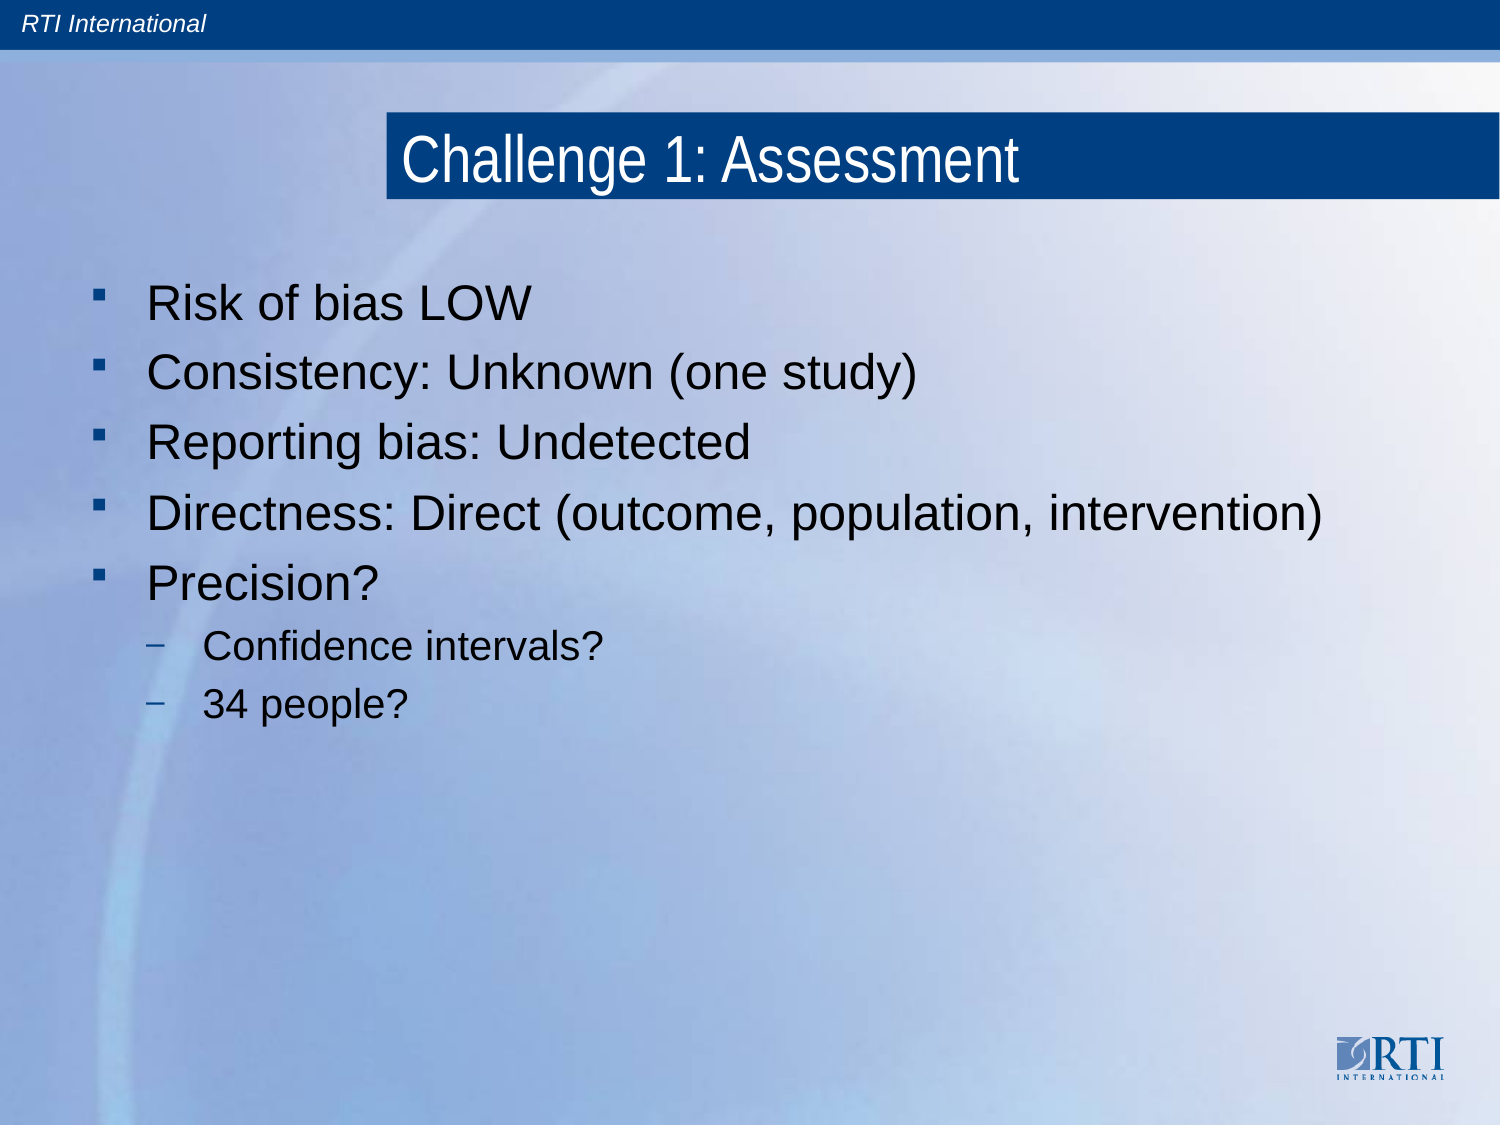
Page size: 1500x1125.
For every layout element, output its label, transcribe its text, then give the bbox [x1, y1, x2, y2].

list Risk of bias LOW Consistency: Unknown (one study) Reporting bias: Undetected Directness: Direct (outcome, population, intervention) Precision? Confidence intervals? 34 people? [74, 262, 1426, 1006]
picture [0, 63, 1500, 1125]
title Challenge 1: Assessment [386, 111, 1500, 200]
